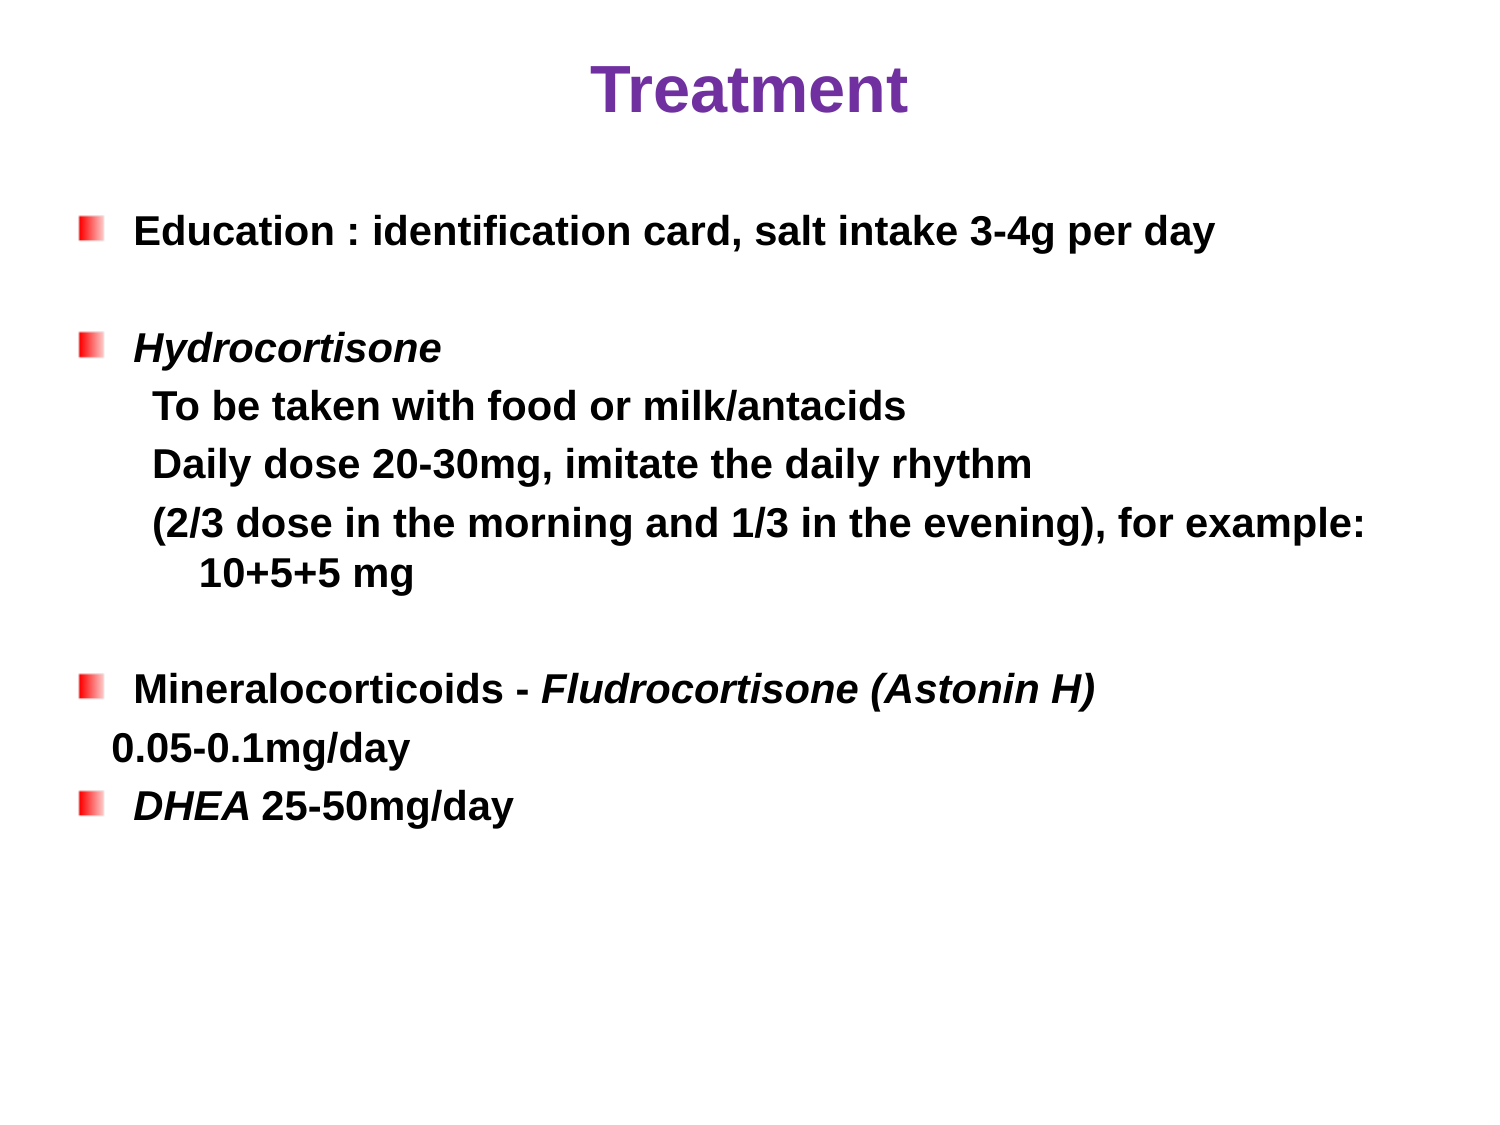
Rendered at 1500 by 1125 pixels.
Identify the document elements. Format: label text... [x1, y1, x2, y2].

picture [77, 789, 107, 819]
title Treatment [0, 44, 1500, 126]
list Education : identification card, salt intake 3-4g per day Hydrocortisone To be taken with food or milk/antacids Daily dose 20-30mg, imitate the daily rhythm (2/3 dose in the morning and 1/3 in the evening), for example: 10+5+5 mg Mineralocorticoids - Fludrocortisone (Astonin H) 0.05-0.1mg/day DHEA 25-50mg/day [61, 196, 1500, 1006]
picture [77, 330, 107, 361]
picture [77, 214, 107, 244]
picture [77, 672, 107, 702]
